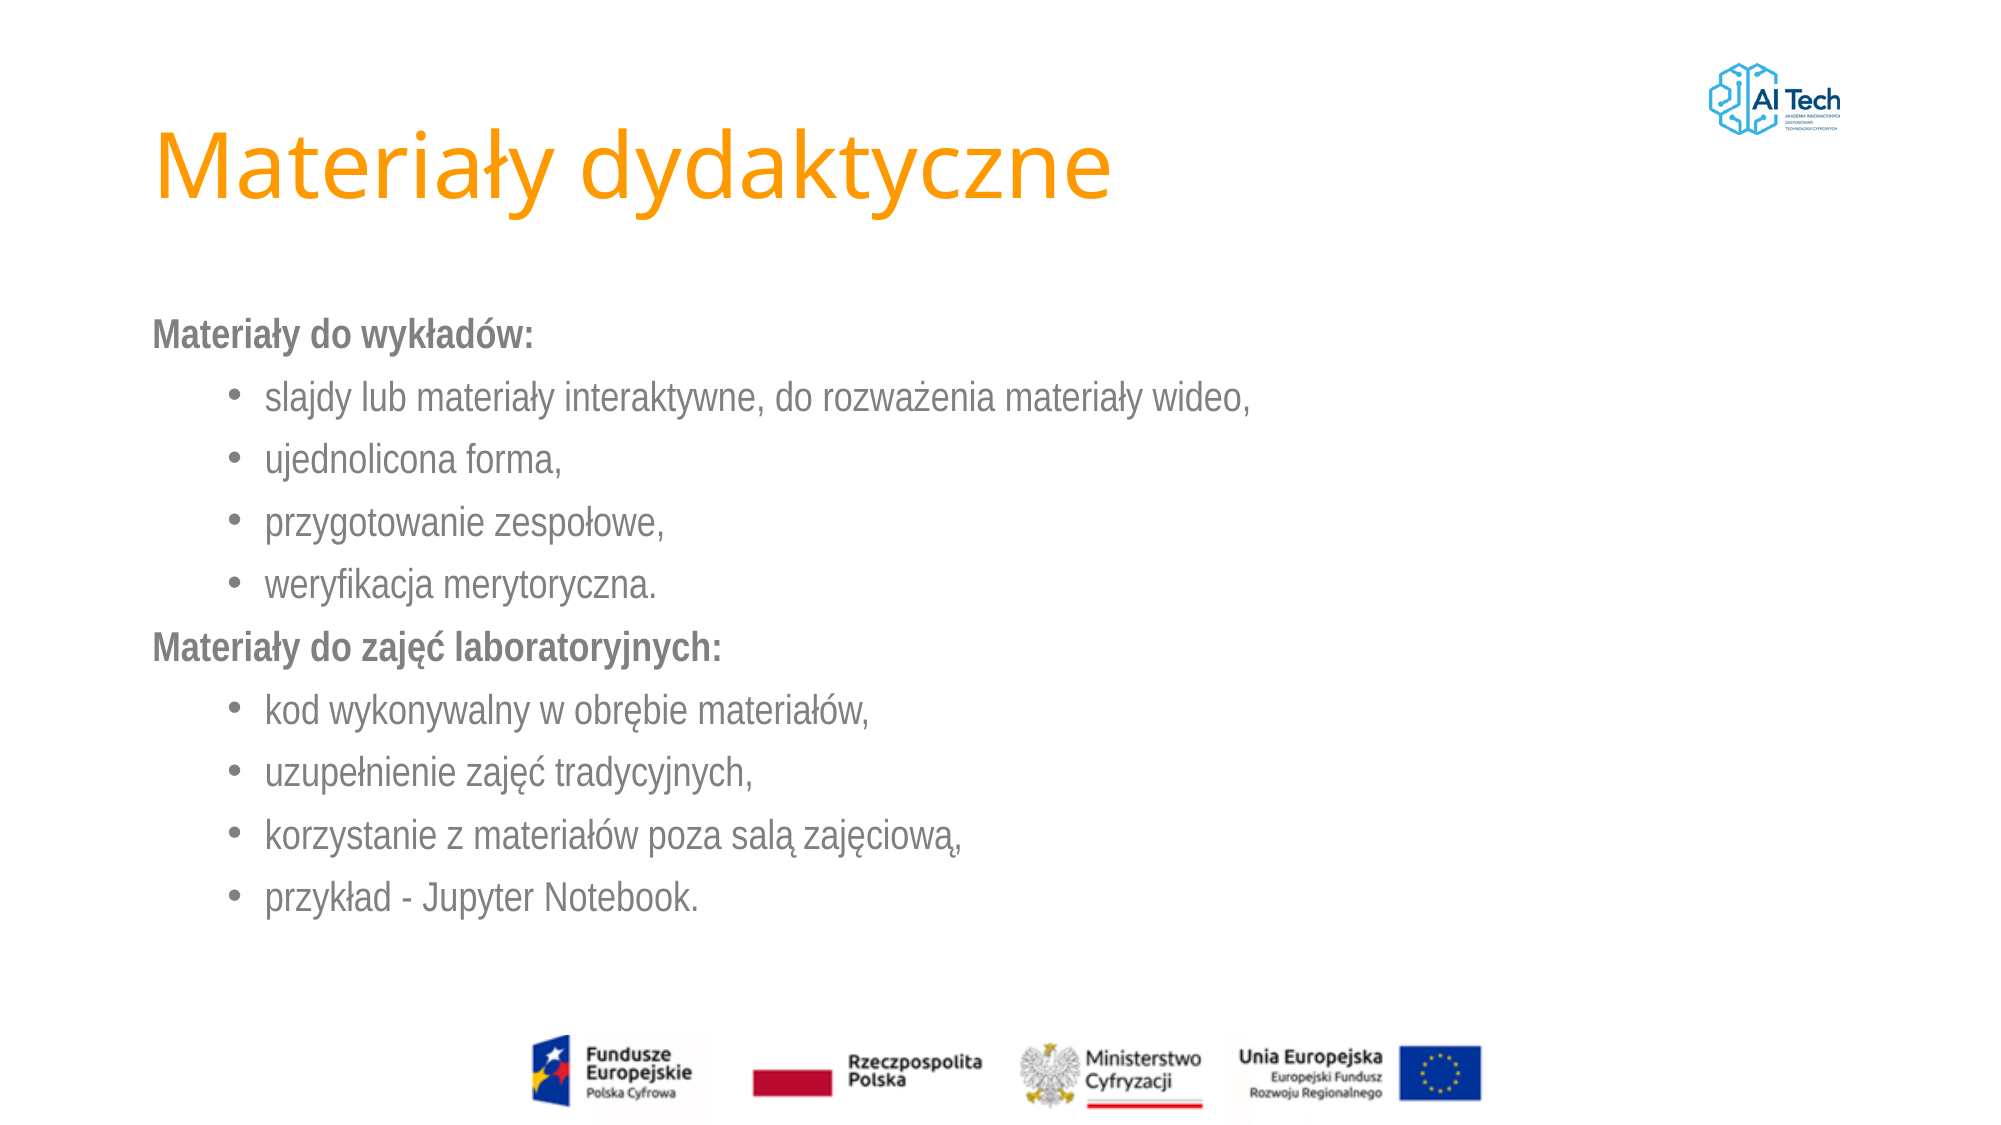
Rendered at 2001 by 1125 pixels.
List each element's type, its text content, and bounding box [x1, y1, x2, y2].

title Materiały dydaktyczne [137, 59, 1863, 278]
picture [499, 1035, 1501, 1125]
list Materiały do wykładów: slajdy lub materiały interaktywne, do rozważenia materiały wideo, ujednolicona forma, przygotowanie zespołowe, weryfikacja merytoryczna. Materiały do zajęć laboratoryjnych: kod wykonywalny w obrębie materiałów, uzupełnienie zajęć tradycyjnych, korzystanie z materiałów poza salą zajęciową, przykład - Jupyter Notebook. [137, 299, 1863, 1013]
